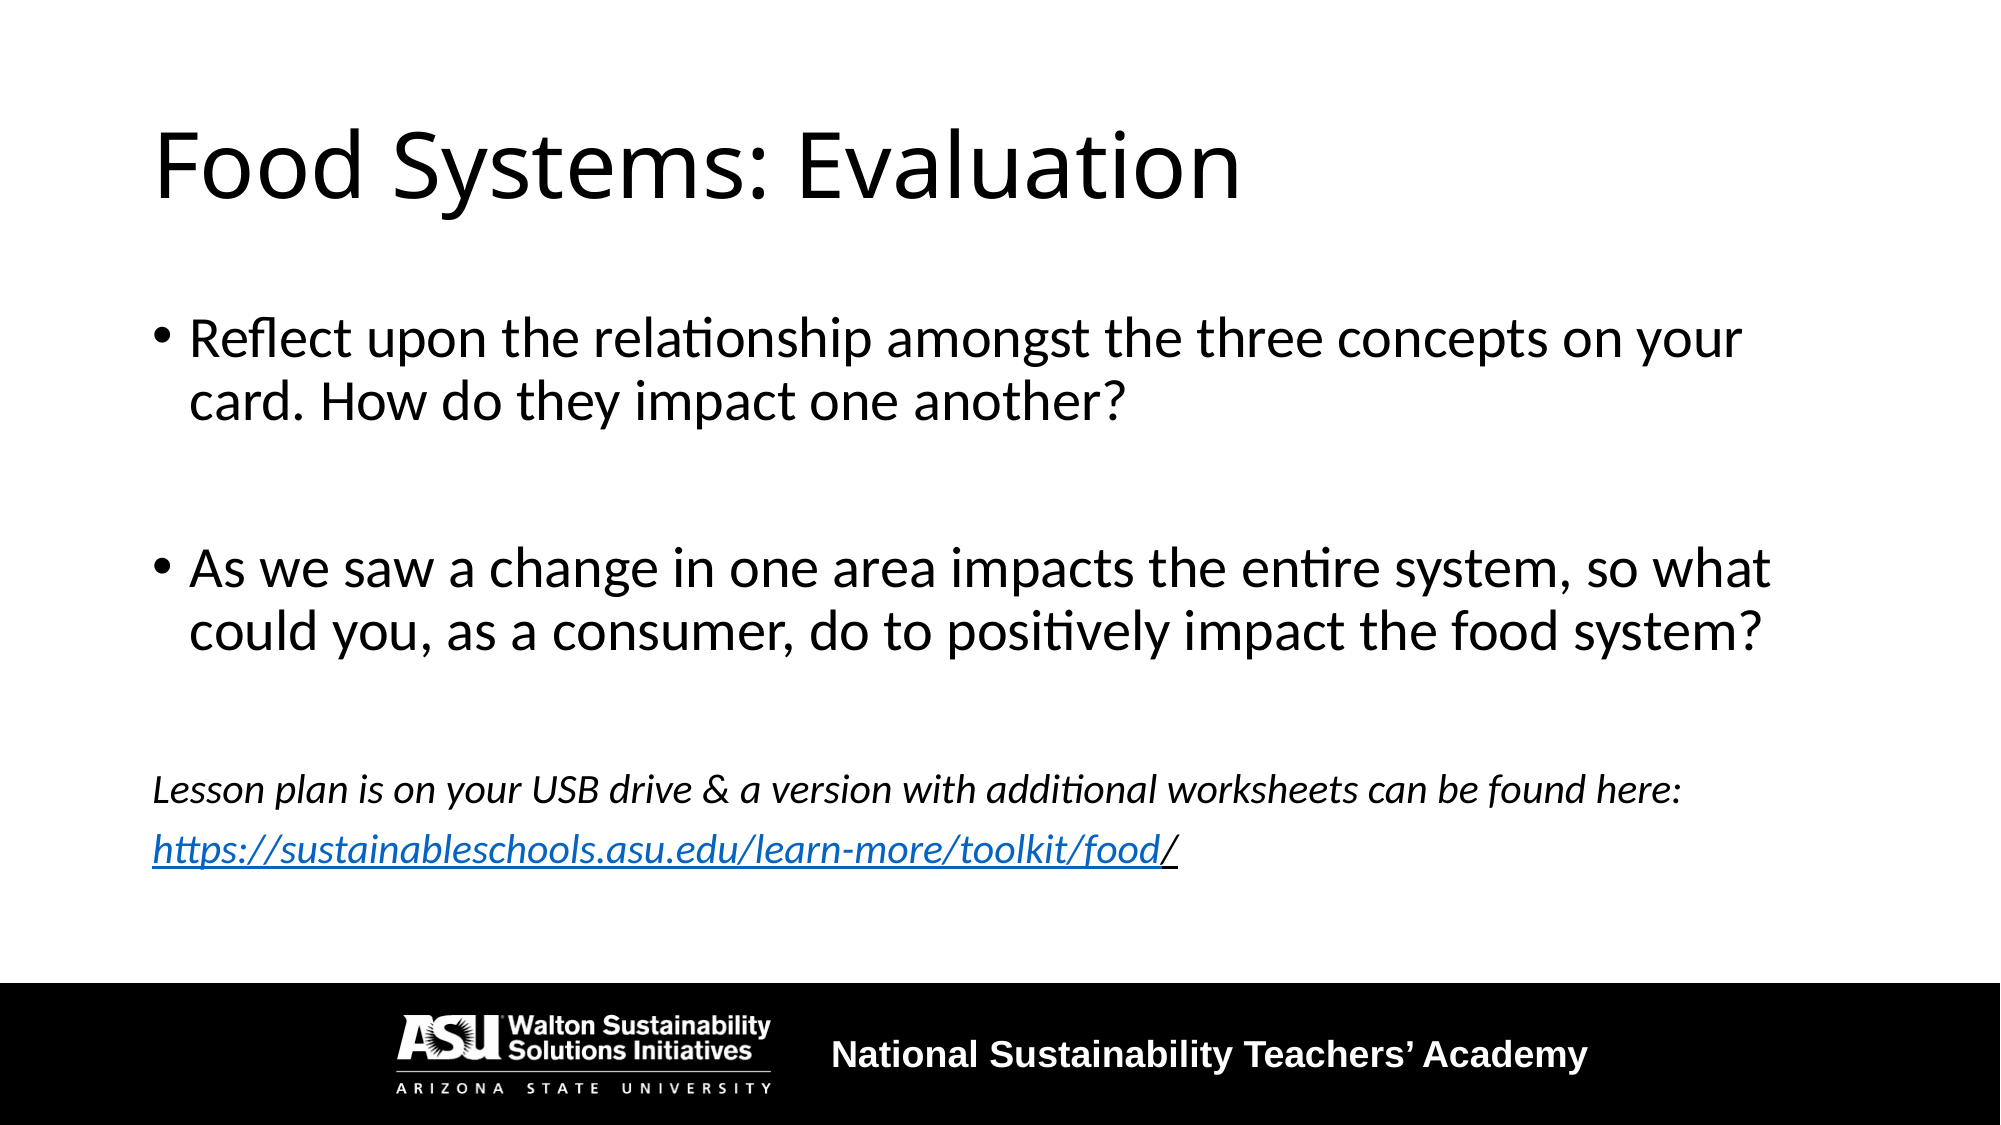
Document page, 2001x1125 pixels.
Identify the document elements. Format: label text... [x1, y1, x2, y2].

list Reflect upon the relationship amongst the three concepts on your card. How do they impact one another? As we saw a change in one area impacts the entire system, so what could you, as a consumer, do to positively impact the food system? Lesson plan is on your USB drive & a version with additional worksheets can be found here: https://sustainableschools.asu.edu/learn-more/toolkit/food/ [137, 299, 1863, 1014]
picture [396, 1014, 772, 1094]
title Food Systems: Evaluation [137, 59, 1863, 278]
